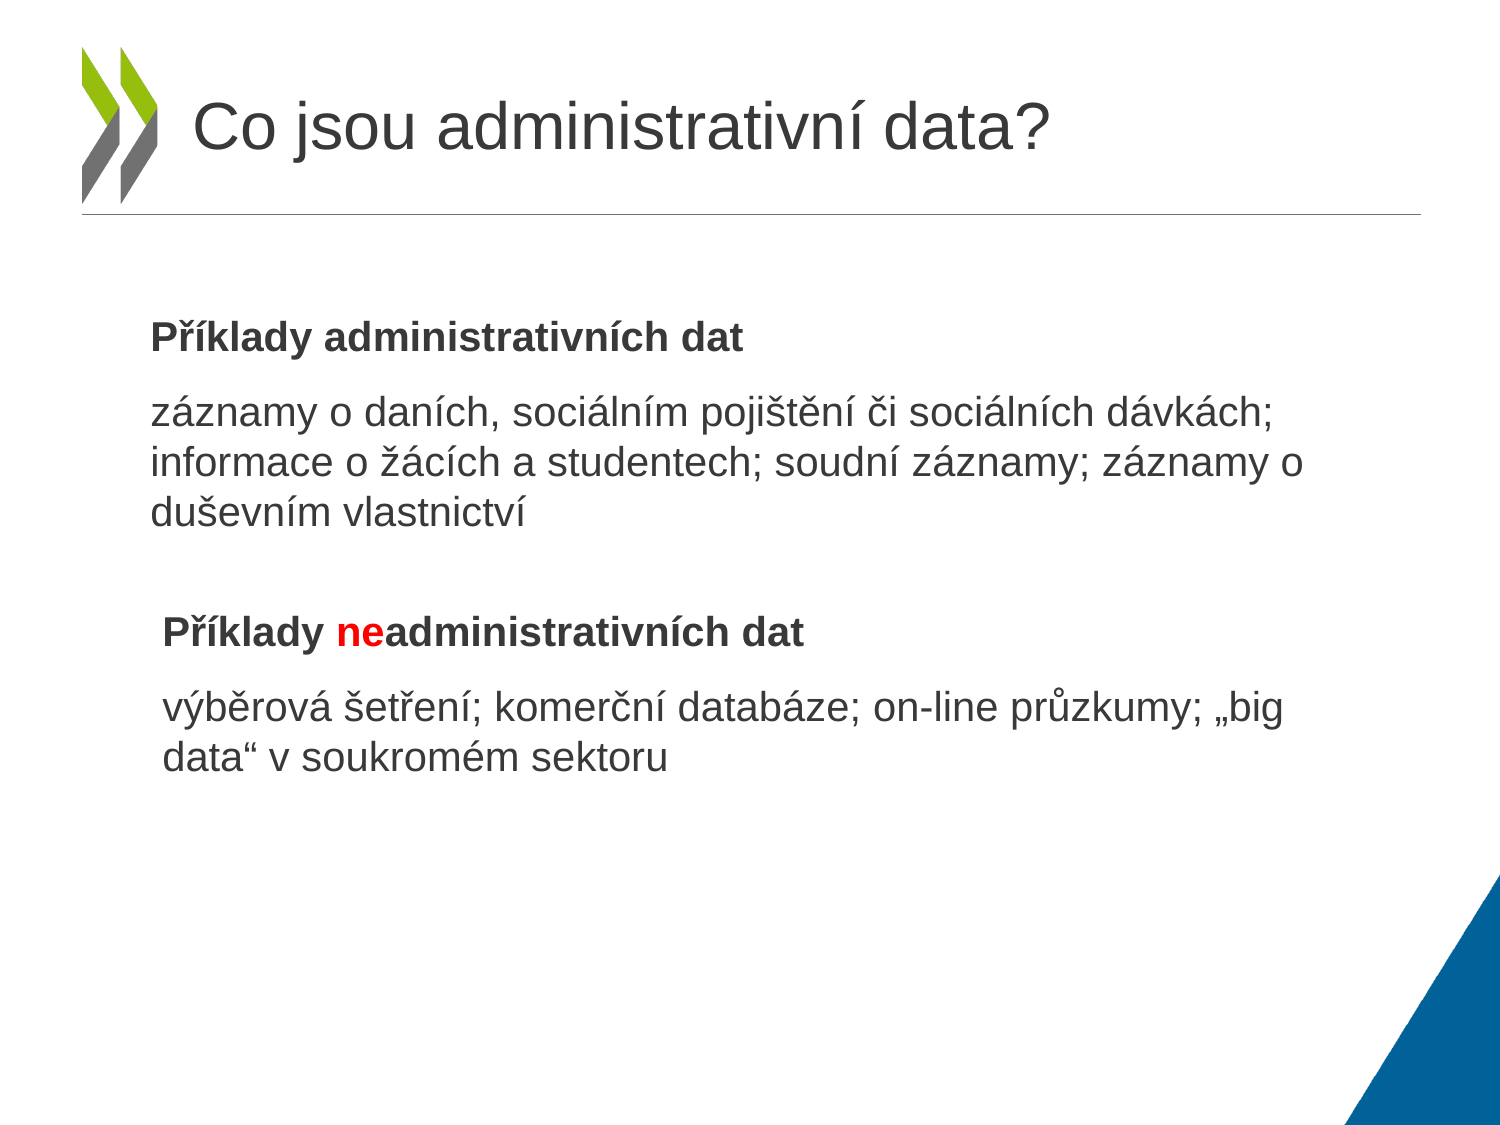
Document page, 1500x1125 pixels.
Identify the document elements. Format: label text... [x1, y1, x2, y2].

picture [1344, 874, 1500, 1125]
list [76, 262, 1425, 1006]
text_box Příklady neadministrativních dat výběrová šetření; komerční databáze; on-line průzkumy; „big data“ v soukromém sektoru [147, 597, 1344, 788]
text_box Příklady administrativních dat záznamy o daních, sociálním pojištění či sociálních dávkách; informace o žácích a studentech; soudní záznamy; záznamy o duševním vlastnictví [135, 302, 1329, 543]
title Co jsou administrativní data? [177, 38, 1394, 207]
